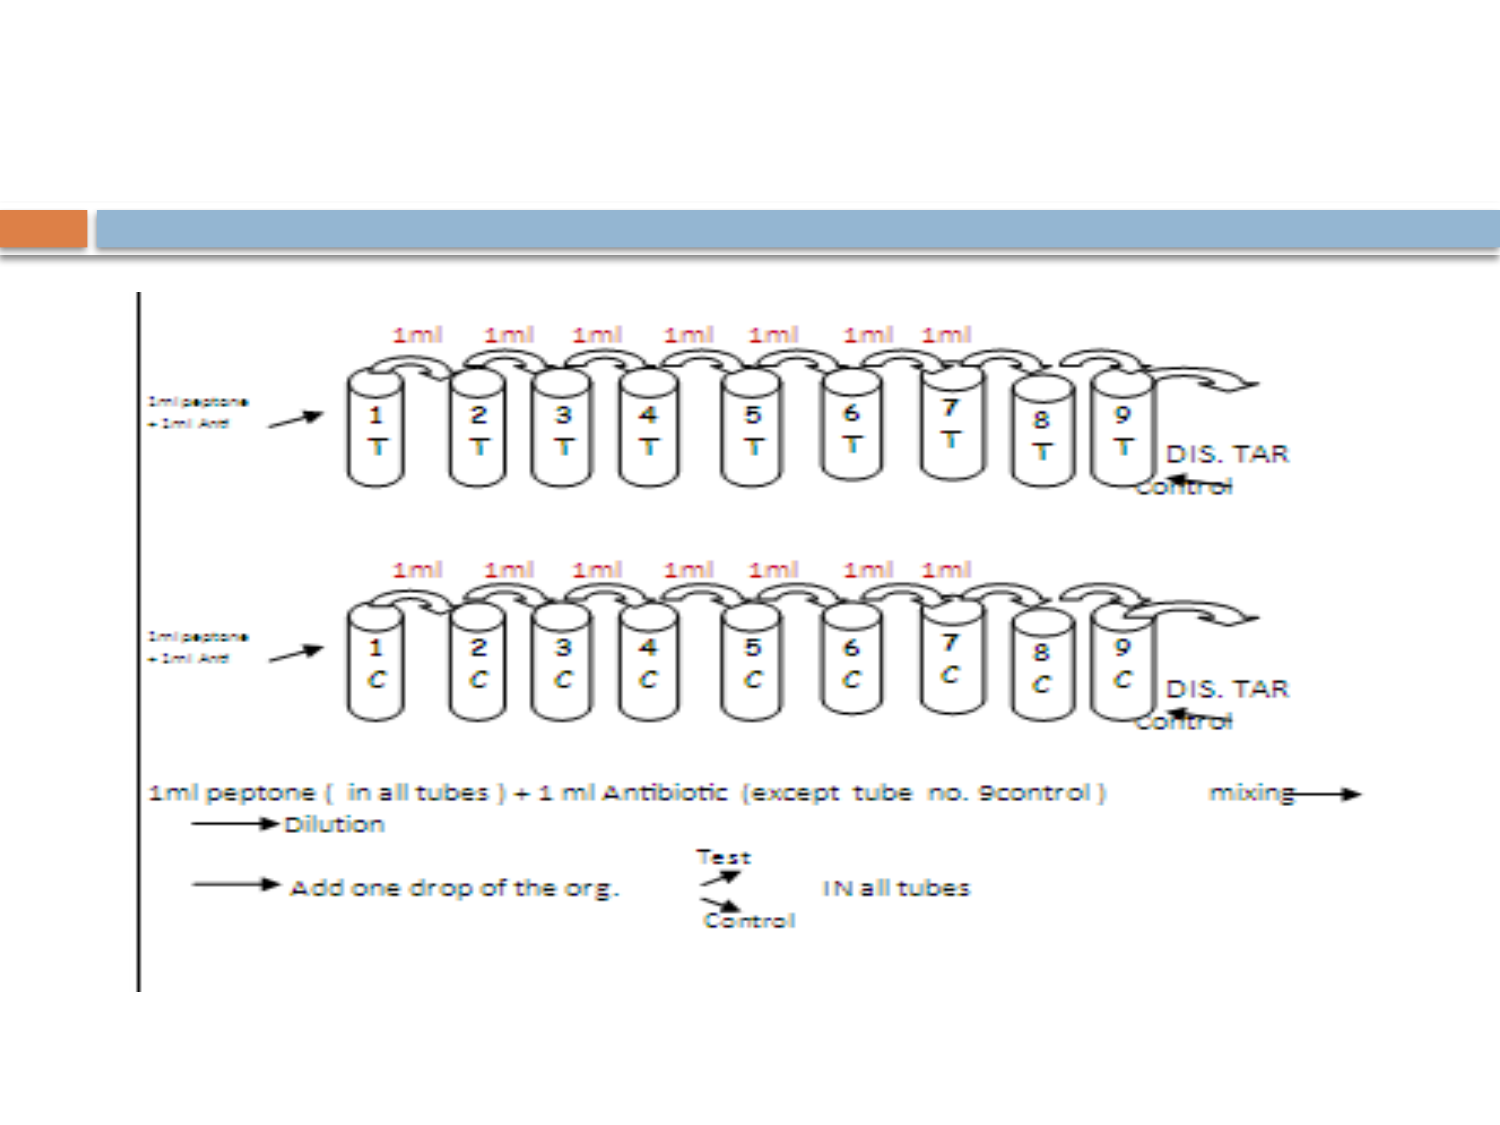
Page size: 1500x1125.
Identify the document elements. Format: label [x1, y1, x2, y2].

list [128, 292, 1430, 993]
